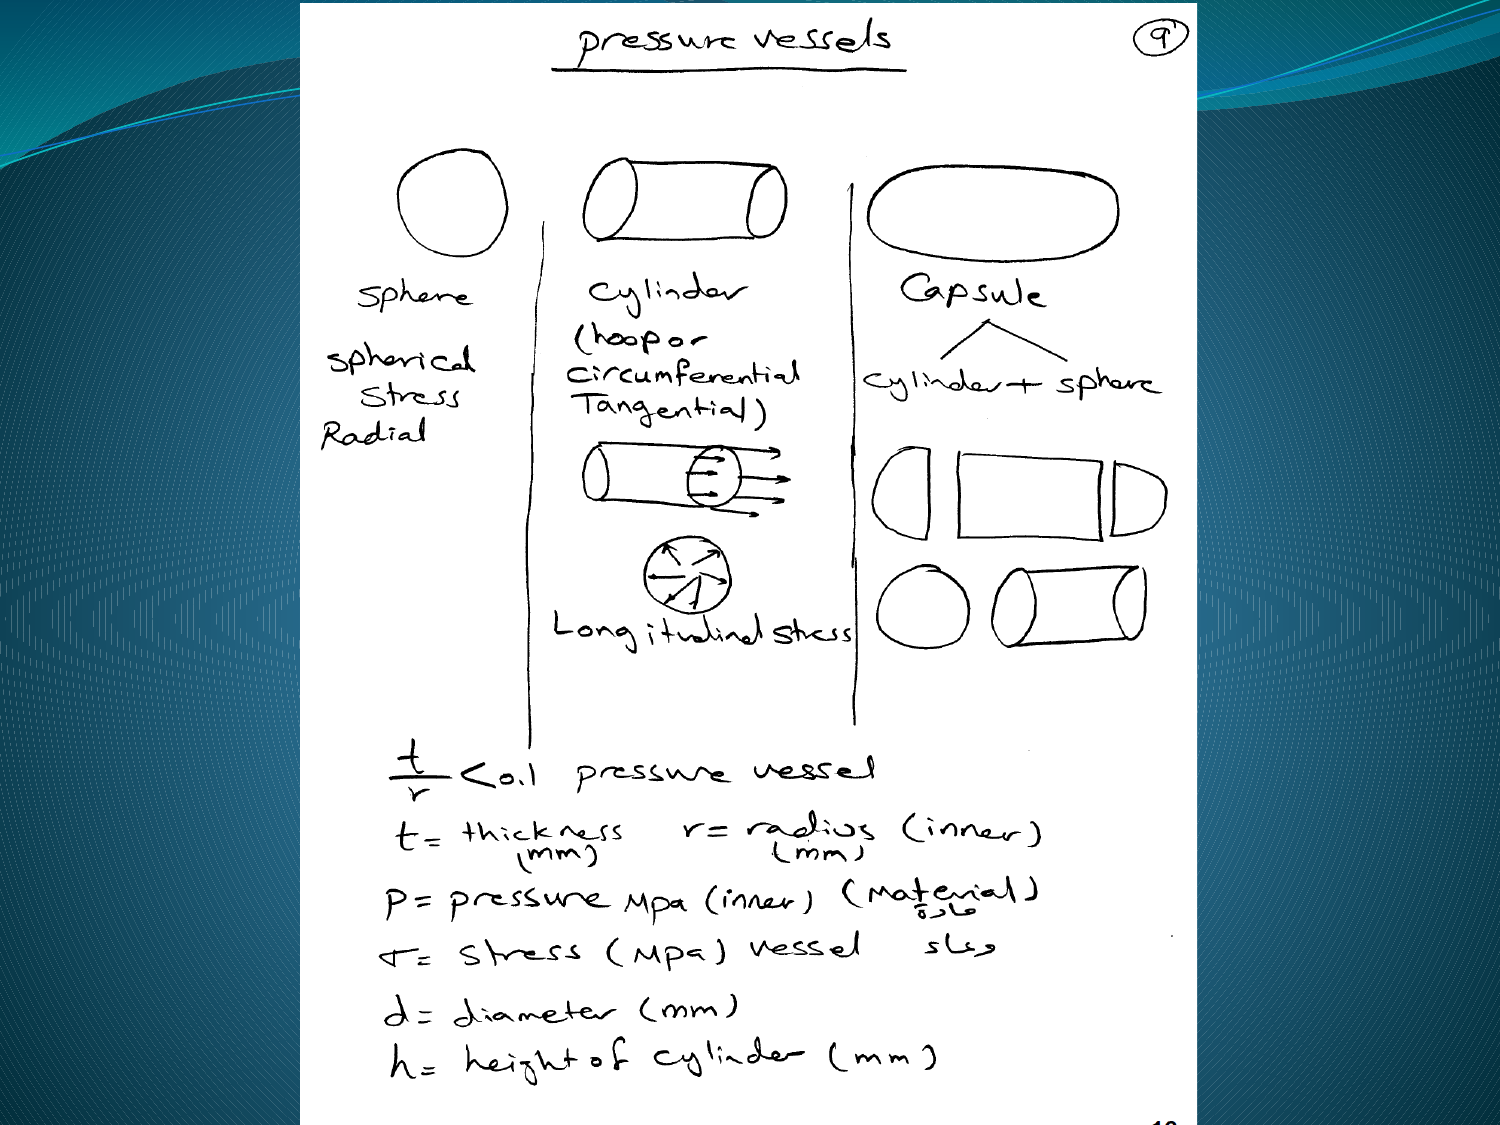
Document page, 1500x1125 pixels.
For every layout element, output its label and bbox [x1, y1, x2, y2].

picture [299, 2, 1198, 1125]
